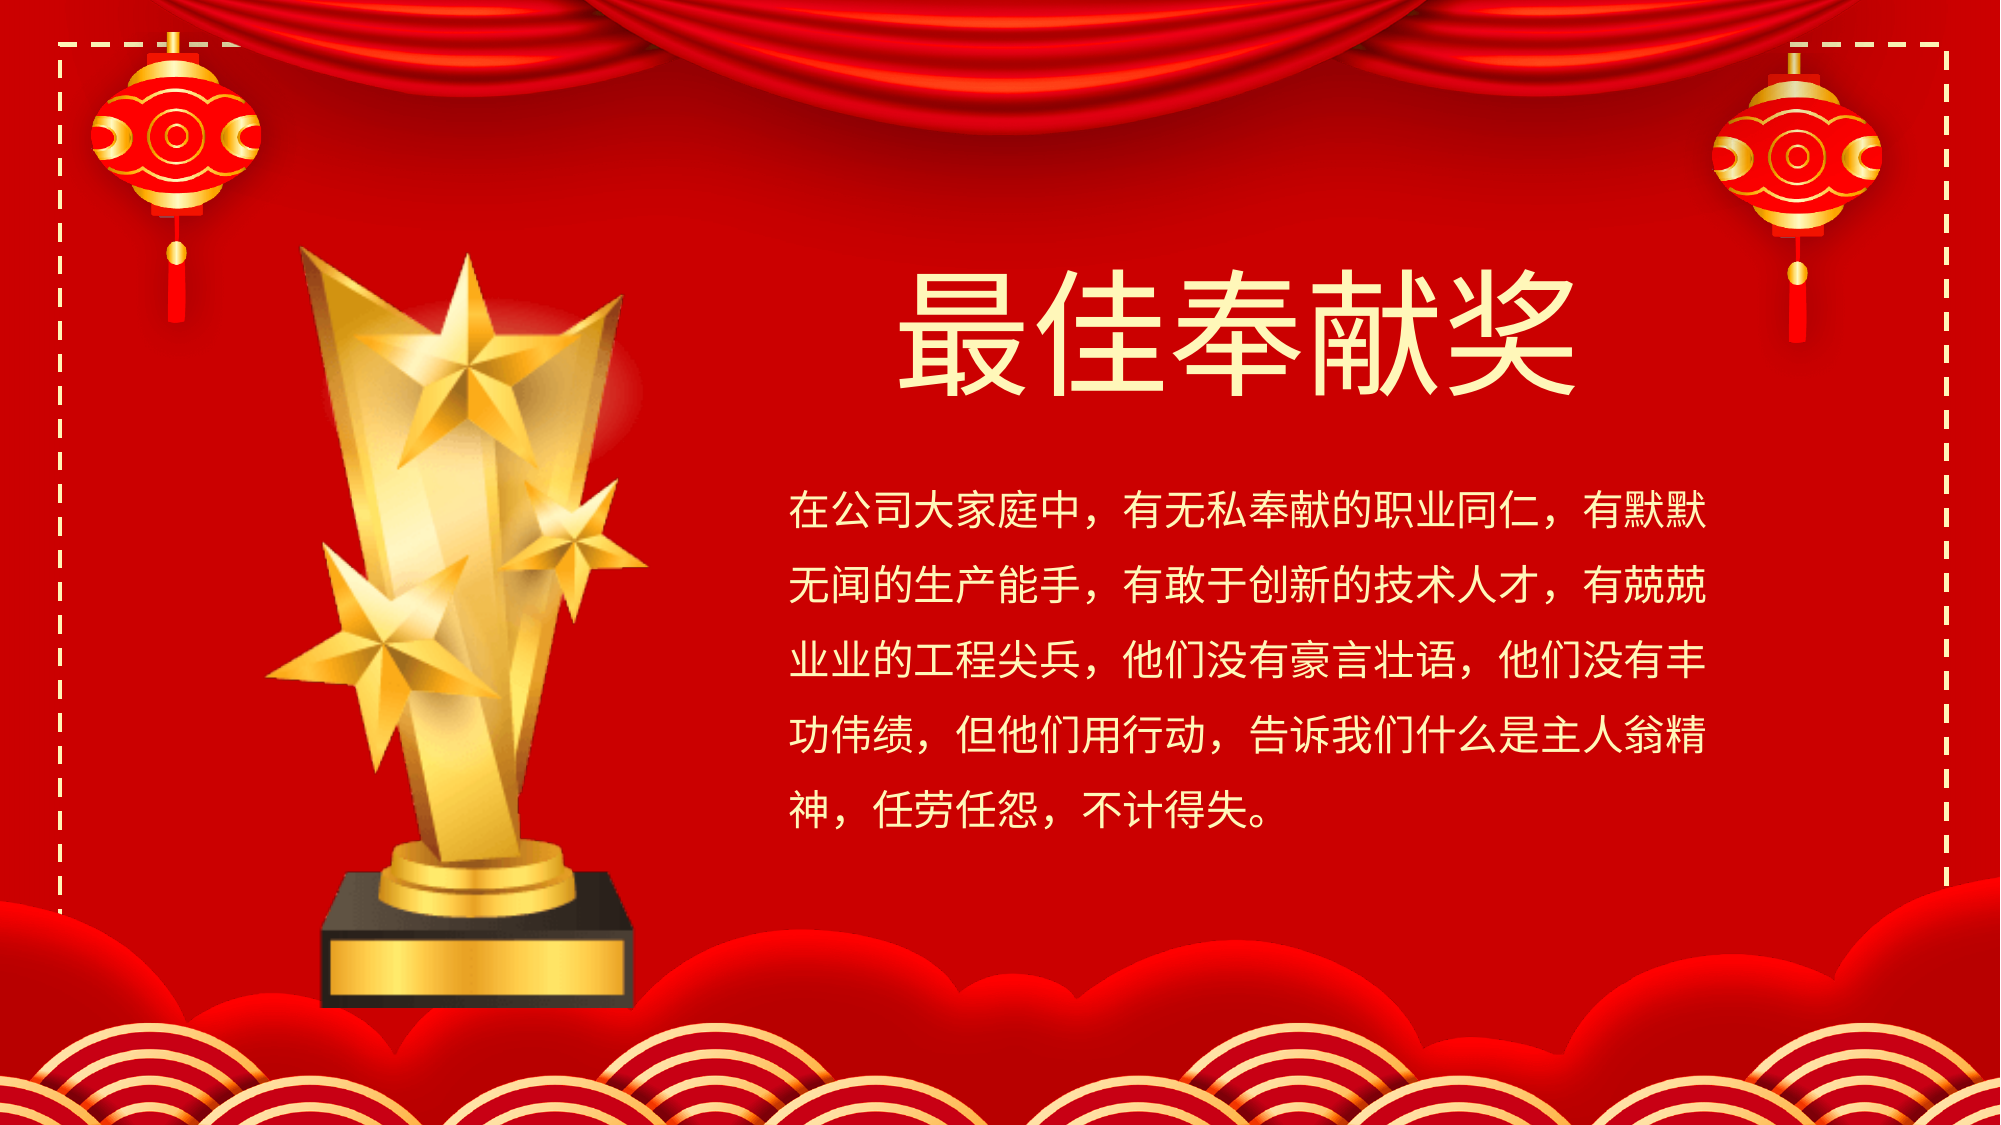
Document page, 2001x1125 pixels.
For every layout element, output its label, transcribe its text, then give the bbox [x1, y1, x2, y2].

text_box 最佳奉献奖 [879, 282, 1611, 421]
picture [0, 0, 2000, 1125]
text_box 在公司大家庭中，有无私奉献的职业同仁，有默默无闻的生产能手，有敢于创新的技术人才，有兢兢业业的工程尖兵，他们没有豪言壮语，他们没有丰功伟绩，但他们用行动，告诉我们什么是主人翁精神，任劳任怨，不计得失。 [773, 451, 1736, 842]
